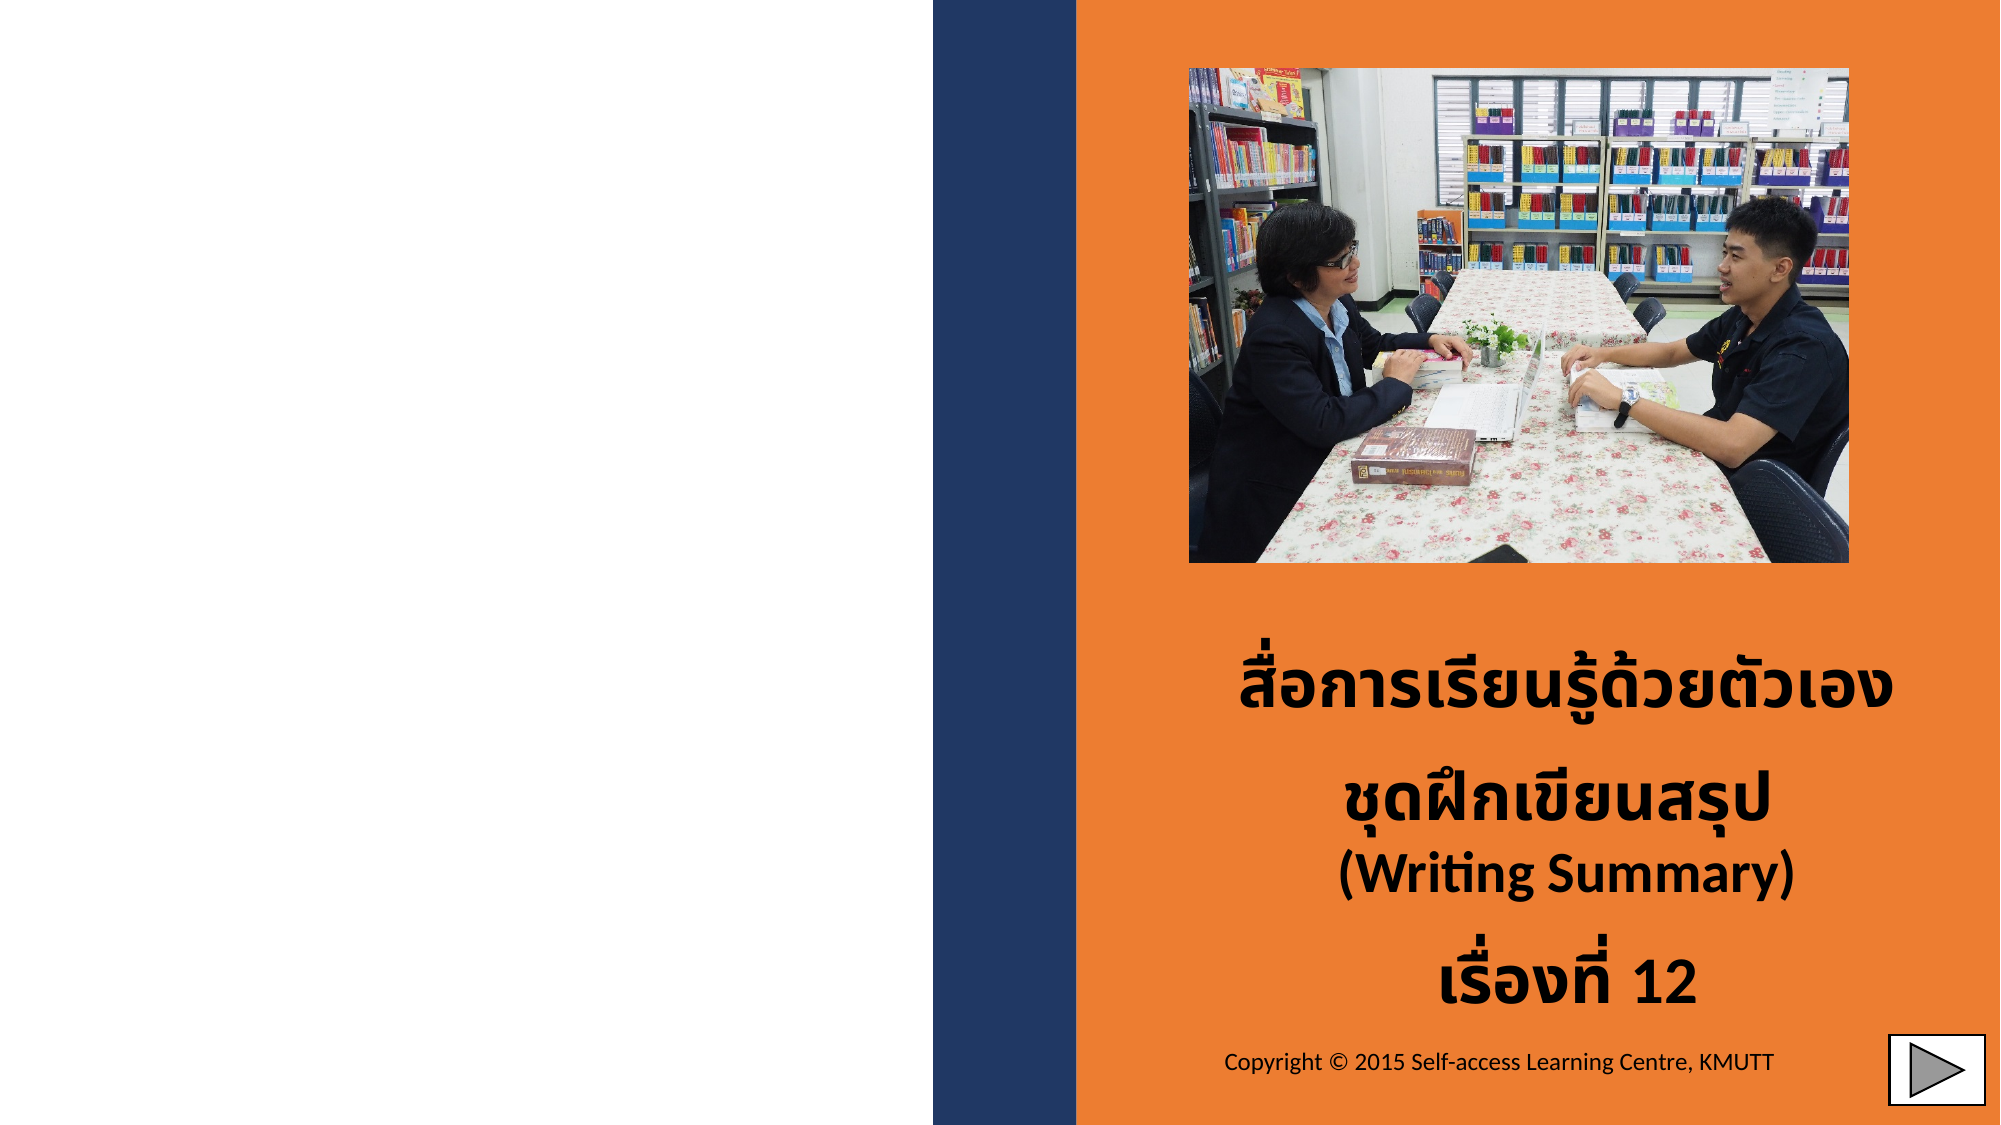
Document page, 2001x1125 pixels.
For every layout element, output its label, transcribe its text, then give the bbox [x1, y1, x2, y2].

picture [1189, 68, 1849, 563]
text_box Copyright © 2015 Self-access Learning Centre, KMUTT [1207, 1036, 1849, 1084]
text_box [1077, 0, 2000, 1125]
text_box สื่อการเรียนรู้ด้วยตัวเอง ชุดฝึกเขียนสรุป (Writing Summary) เรื่องที่ 12 [1203, 632, 1931, 1026]
text_box [1888, 1034, 1986, 1106]
text_box [932, 0, 1077, 1125]
